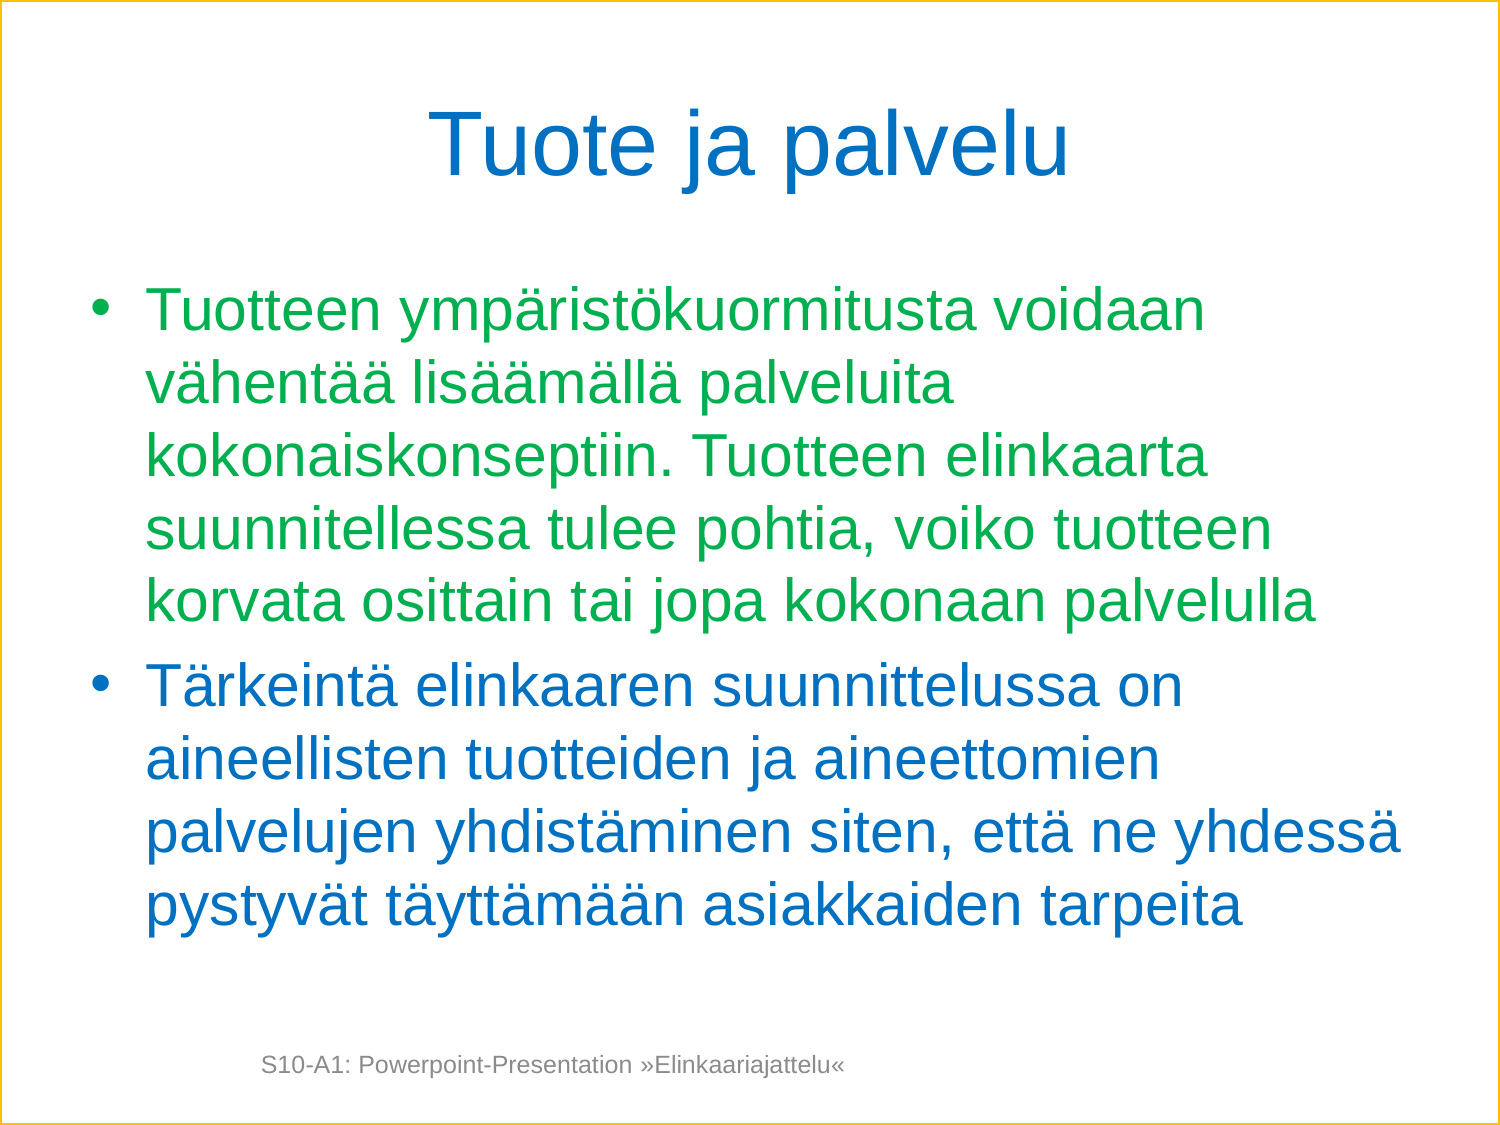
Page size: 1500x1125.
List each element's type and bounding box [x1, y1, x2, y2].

text_box [0, 0, 1500, 1125]
